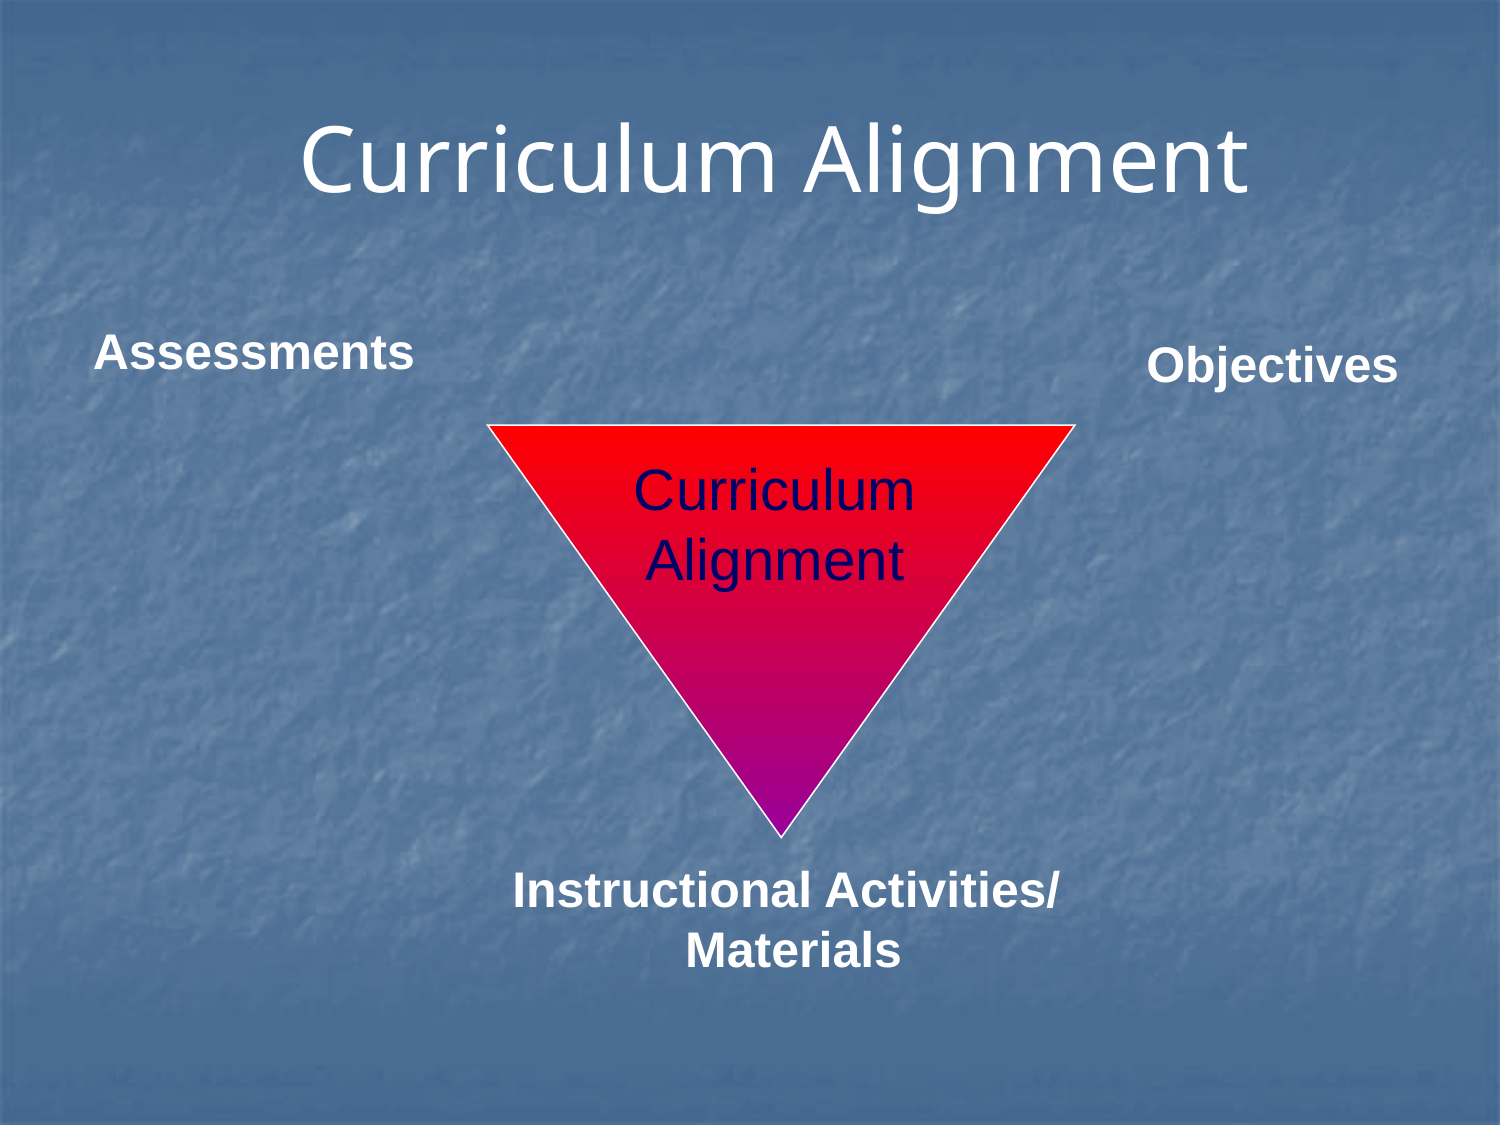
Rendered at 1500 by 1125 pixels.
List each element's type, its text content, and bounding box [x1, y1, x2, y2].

title Curriculum Alignment [149, 62, 1401, 251]
text_box Objectives [1125, 324, 1463, 460]
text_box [487, 424, 1076, 838]
text_box Assessments [75, 312, 475, 448]
text_box Instructional Activities/ Materials [399, 849, 1188, 985]
